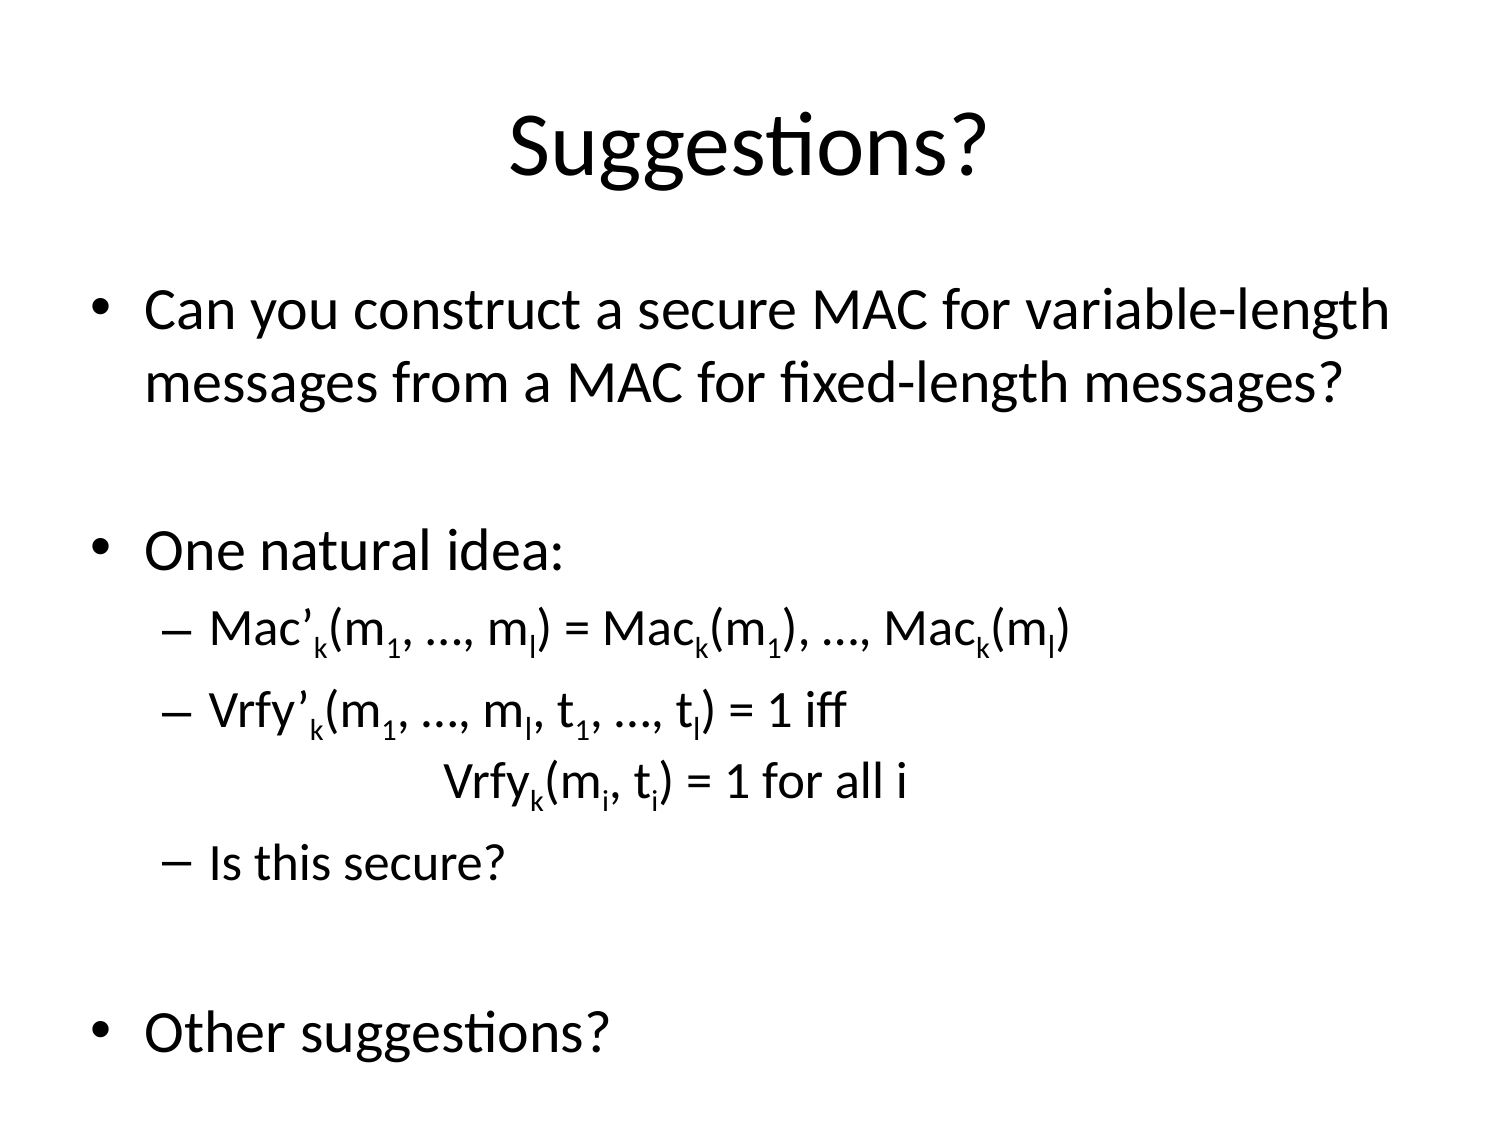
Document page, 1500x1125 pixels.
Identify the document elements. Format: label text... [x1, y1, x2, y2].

title Suggestions? [75, 45, 1425, 233]
list Can you construct a secure MAC for variable-length messages from a MAC for fixed-length messages? One natural idea: Mac’k(m1, …, ml) = Mack(m1), …, Mack(ml) Vrfy’k(m1, …, ml, t1, …, tl) = 1 iff Vrfyk(mi, ti) = 1 for all i Is this secure? Other suggestions? [75, 262, 1425, 1075]
